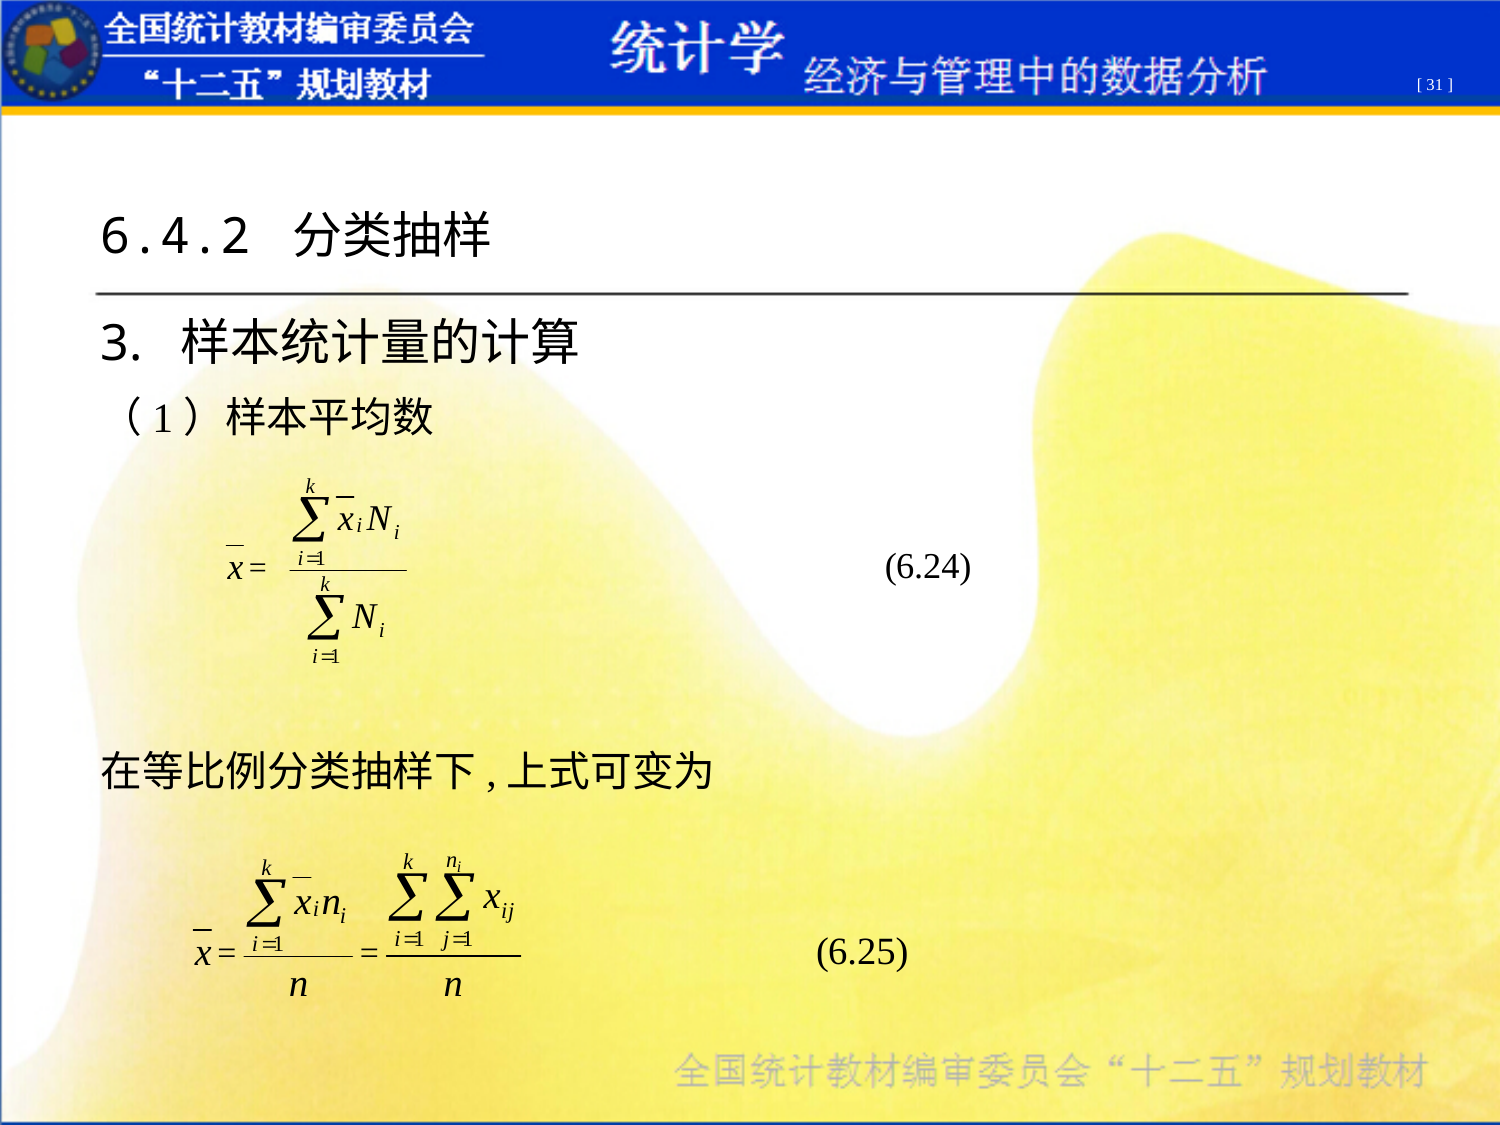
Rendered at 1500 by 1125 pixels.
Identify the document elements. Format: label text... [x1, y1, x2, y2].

text_box [ 31 ] [1364, 66, 1468, 142]
picture [0, 1, 1500, 1125]
text_box 3. 样本统计量的计算 （1）样本平均数 在等比例分类抽样下,上式可变为 [85, 302, 1447, 1086]
text_box 6.4.2 分类抽样 [85, 196, 1468, 271]
